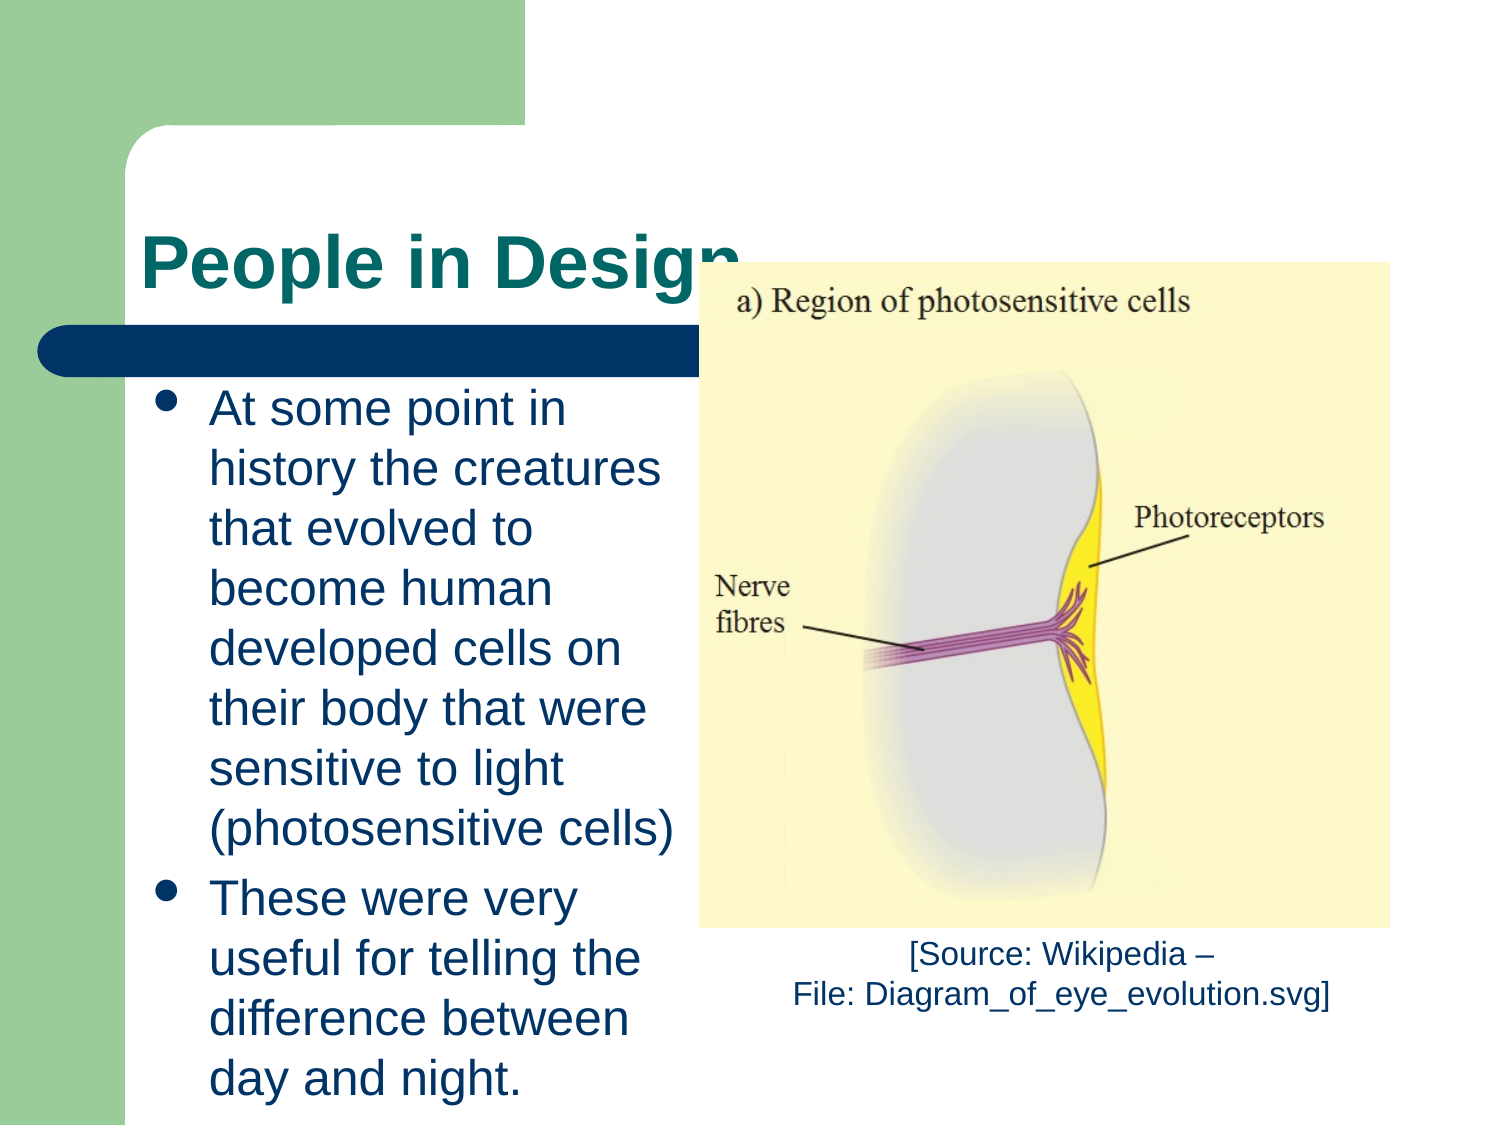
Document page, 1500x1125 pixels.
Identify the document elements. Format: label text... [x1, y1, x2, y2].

title People in Design [124, 124, 1426, 313]
list At some point in history the creatures that evolved to become human developed cells on their body that were sensitive to light (photosensitive cells) These were very useful for telling the difference between day and night. [137, 368, 738, 1107]
picture [699, 262, 1391, 928]
text_box [Source: Wikipedia – File: Diagram_of_eye_evolution.svg] [777, 936, 1347, 1020]
